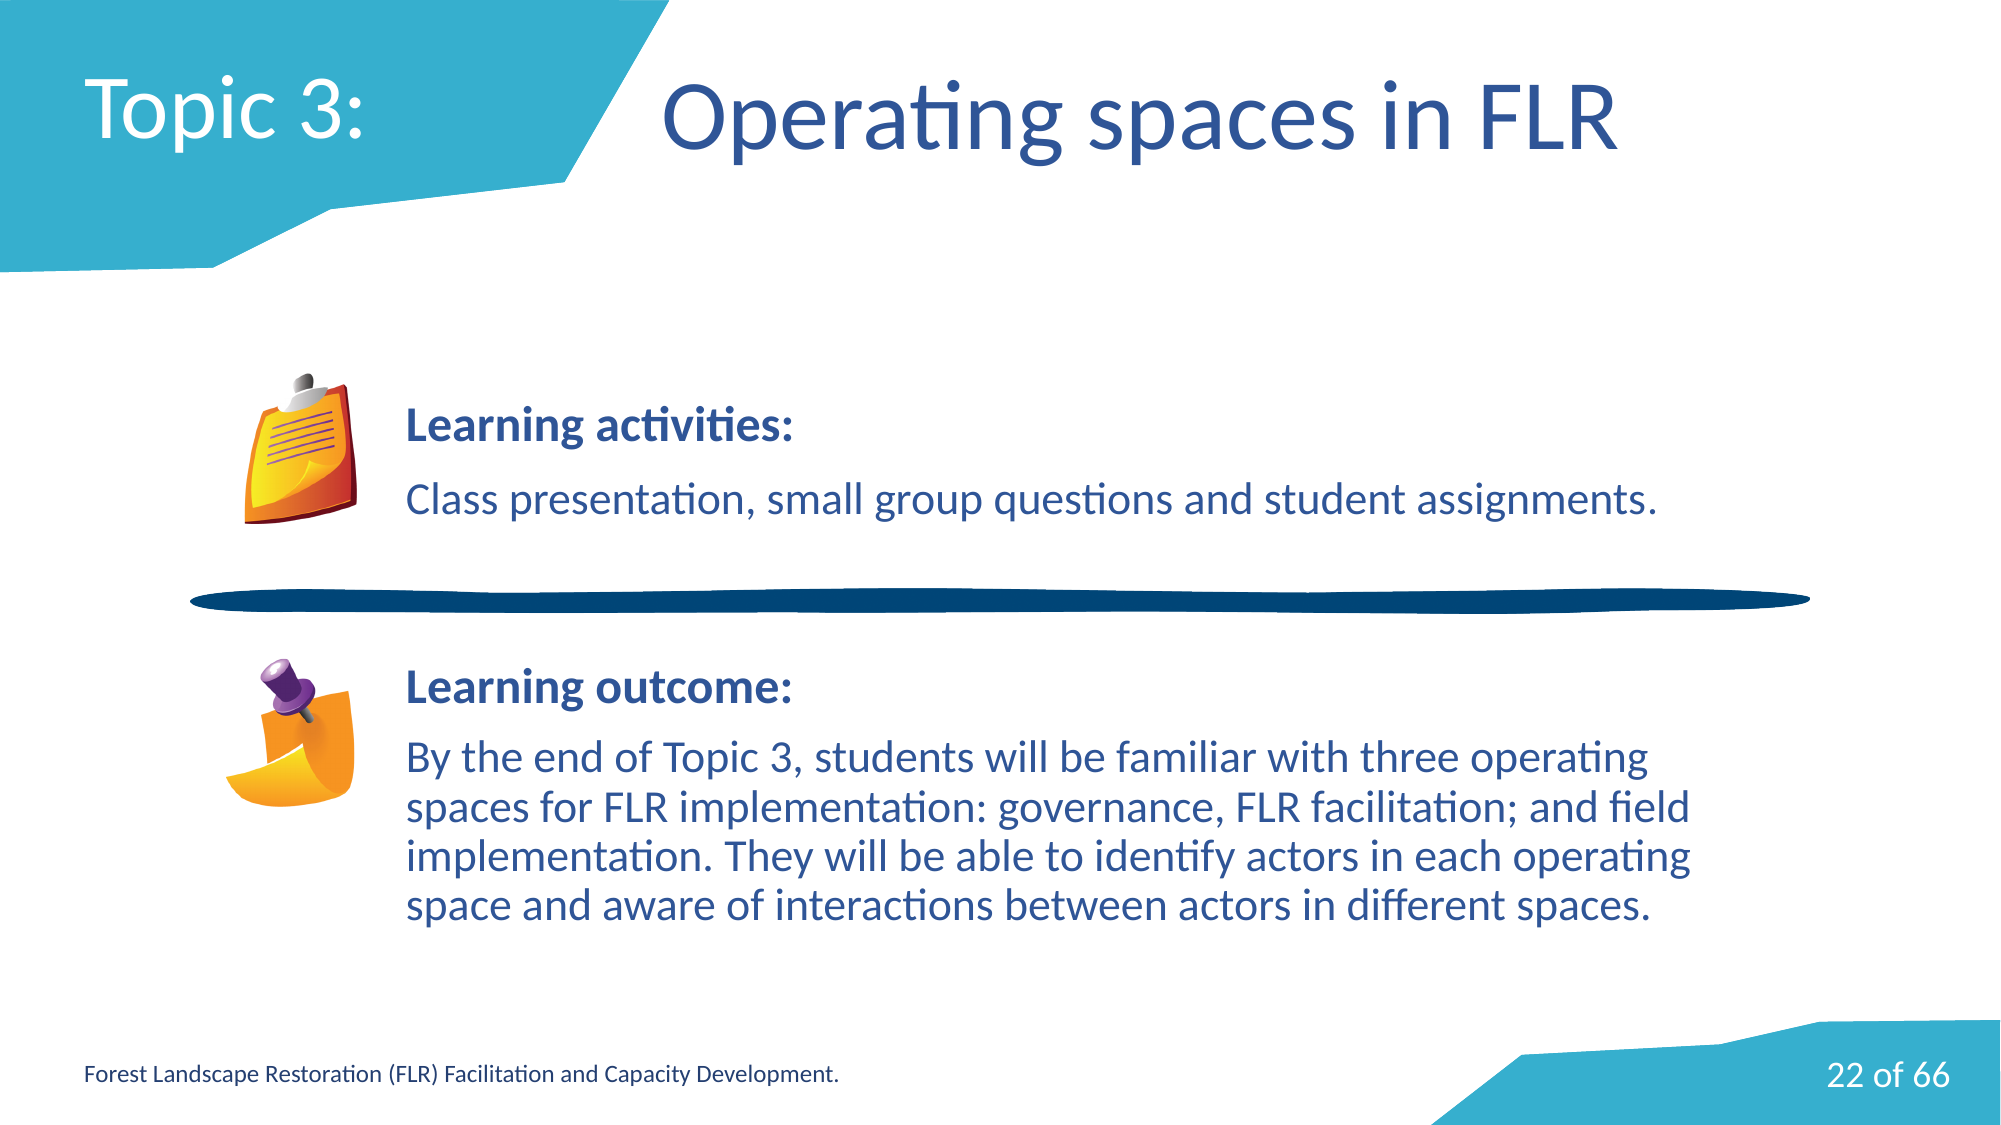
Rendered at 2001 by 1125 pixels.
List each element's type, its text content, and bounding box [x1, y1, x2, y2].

title Topic 3: [69, 0, 765, 218]
footer Forest Landscape Restoration (FLR) Facilitation and Capacity Development. [69, 1042, 1270, 1103]
text_box Operating spaces in FLR [646, 42, 1937, 178]
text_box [190, 368, 1810, 905]
slide_number 22 of 66 [1759, 1042, 1966, 1103]
